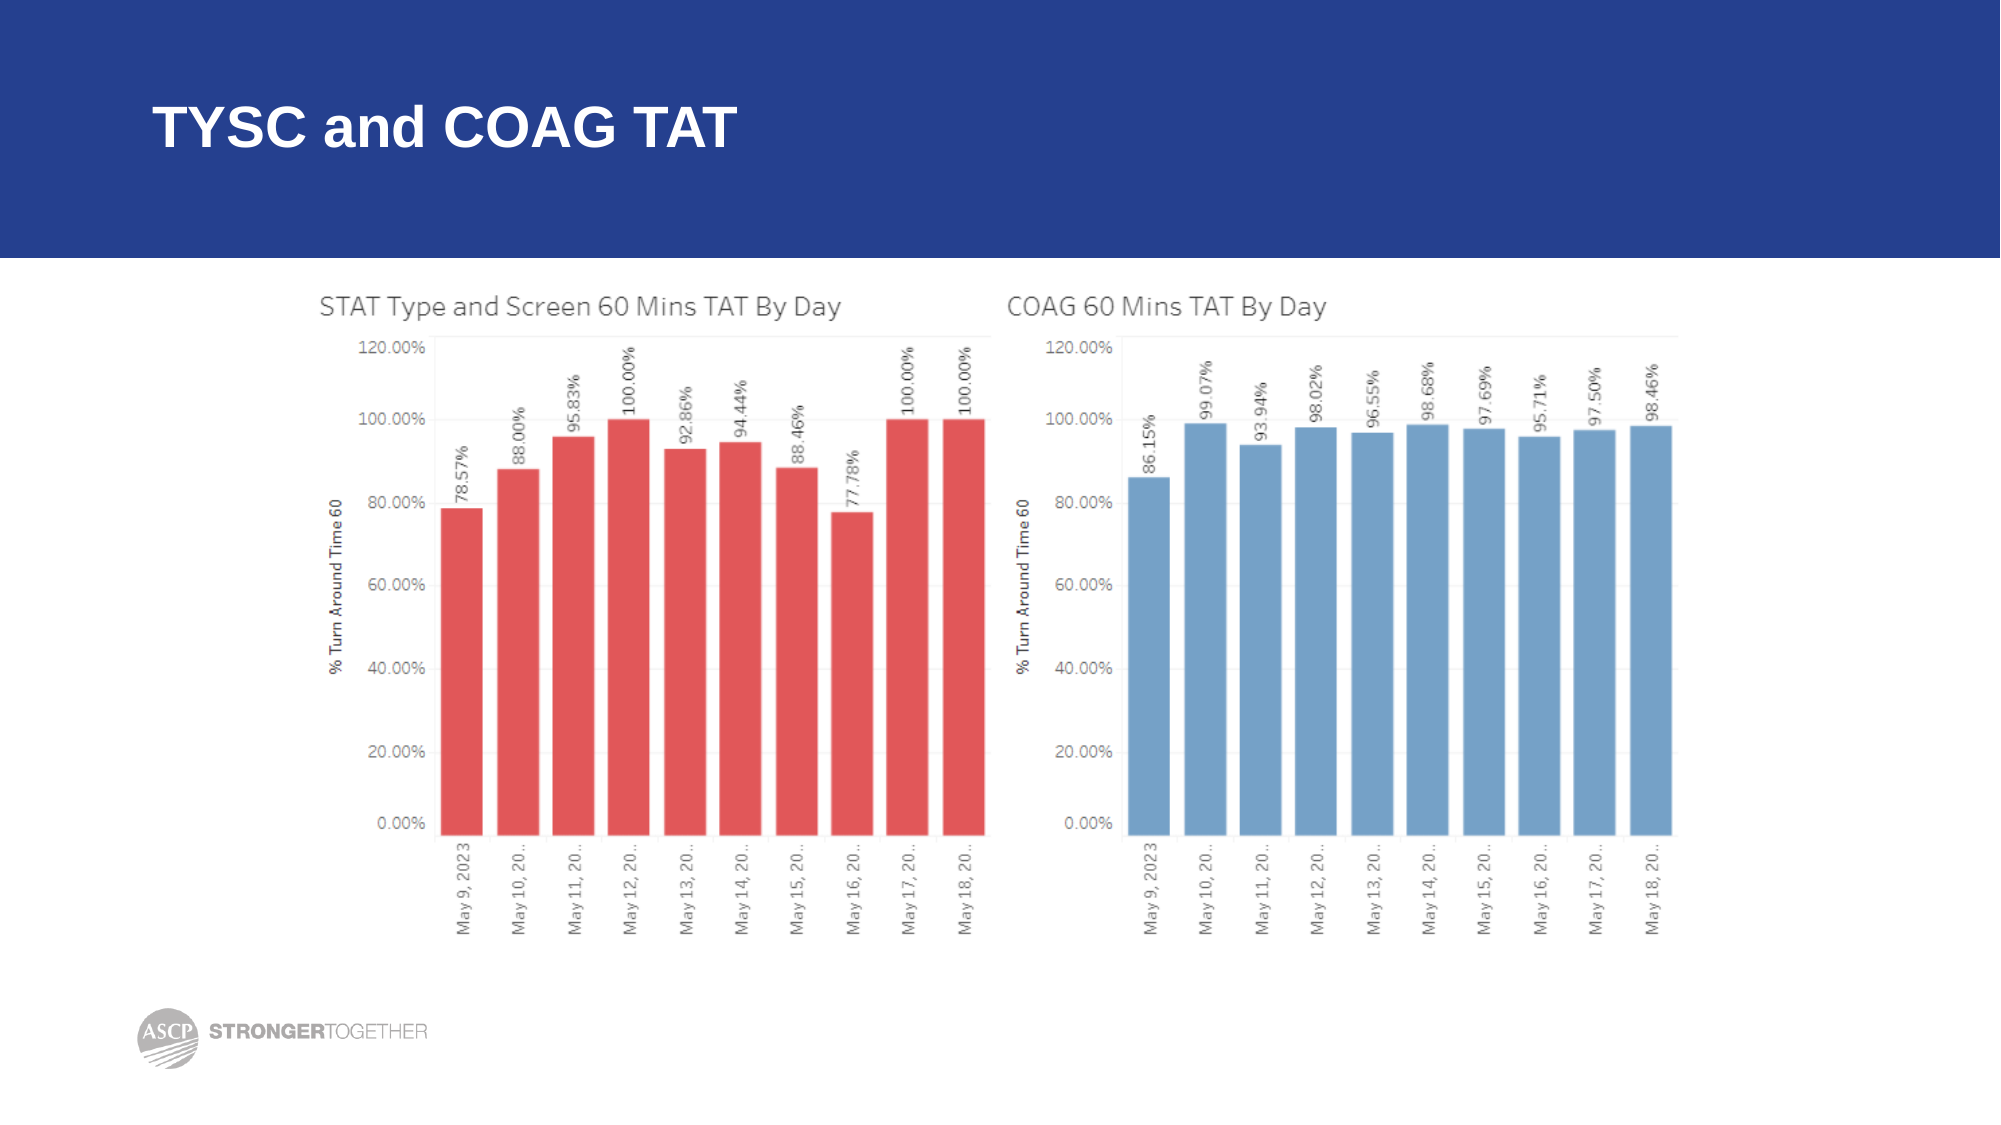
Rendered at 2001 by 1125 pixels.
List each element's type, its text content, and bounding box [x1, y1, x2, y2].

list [315, 282, 1716, 949]
title TYSC and COAG TAT [137, 33, 1834, 225]
picture [137, 1008, 427, 1069]
